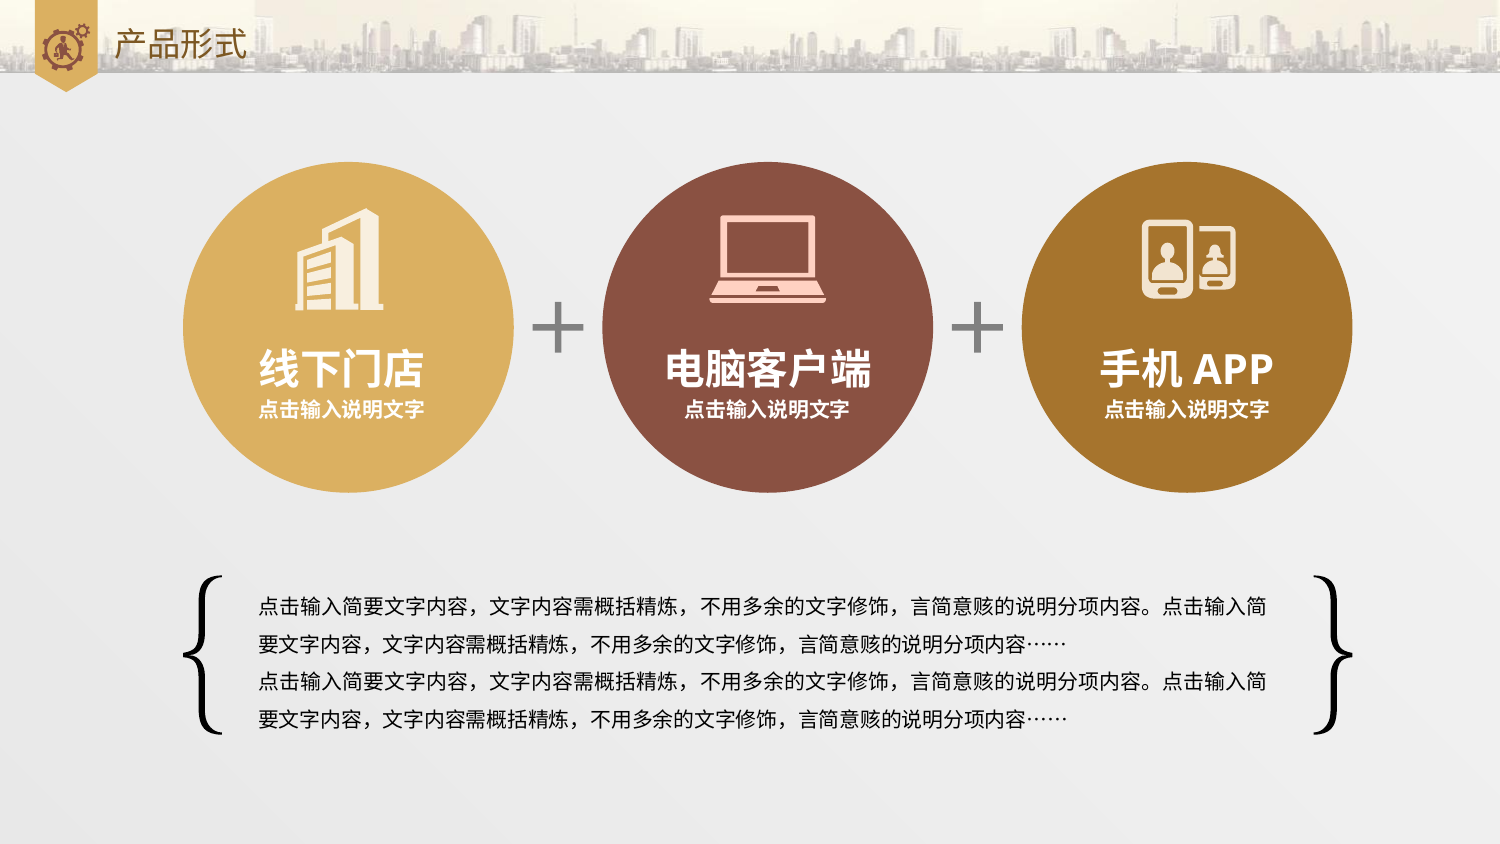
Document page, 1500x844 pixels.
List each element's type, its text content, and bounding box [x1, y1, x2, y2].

text_box 线下门店 [256, 342, 427, 393]
picture [98, 0, 1500, 73]
text_box [41, 23, 91, 72]
text_box 点击输入简要文字内容，文字内容需概括精炼，不用多余的文字修饰，言简意赅的说明分项内容。点击输入简要文字内容，文字内容需概括精炼，不用多余的文字修饰，言简意赅的说明分项内容…… 点击输入简要文字内容，文字内容需概括精炼，不用多余的文字修饰，言简意赅的说明分项内容。点击输入简要文字内容，文字内容需概括精炼，不用多余的文字修饰，言简意赅的说明分项内容…… [258, 581, 1268, 732]
text_box [709, 298, 827, 303]
text_box [180, 159, 516, 495]
text_box 点击输入说明文字 [671, 396, 864, 422]
picture [0, 0, 34, 73]
text_box [295, 208, 384, 311]
text_box [720, 215, 816, 278]
text_box 点击输入说明文字 [256, 396, 427, 422]
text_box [532, 301, 584, 353]
title 产品形式 [99, 20, 550, 66]
text_box 电脑客户端 [658, 342, 877, 393]
text_box [711, 280, 825, 295]
text_box [1313, 575, 1353, 735]
text_box [1199, 226, 1236, 290]
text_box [951, 301, 1004, 353]
text_box [183, 575, 222, 735]
text_box [600, 159, 936, 495]
text_box [1019, 159, 1355, 495]
text_box 手机APP [1091, 342, 1283, 393]
text_box [1141, 219, 1194, 299]
text_box 点击输入说明文字 [1091, 396, 1283, 422]
